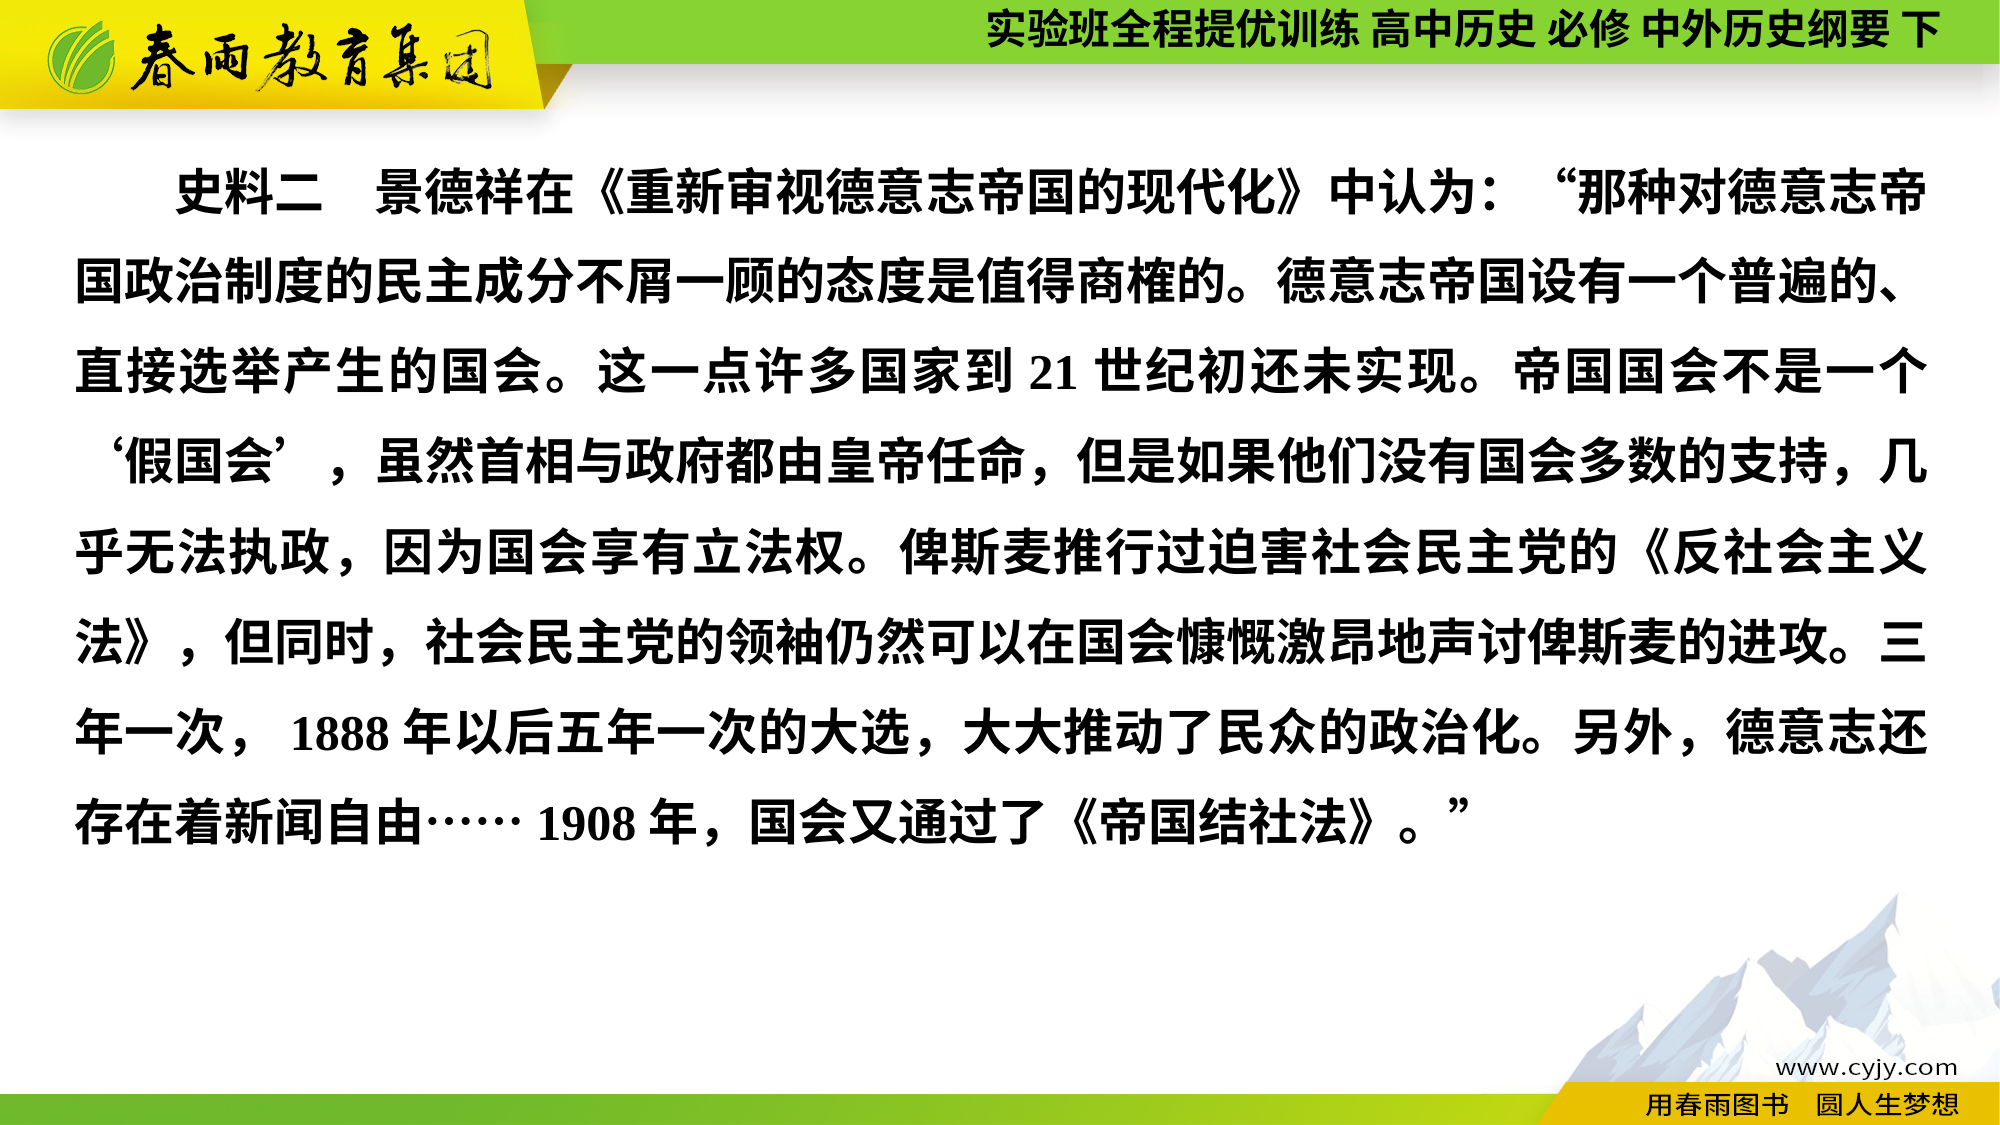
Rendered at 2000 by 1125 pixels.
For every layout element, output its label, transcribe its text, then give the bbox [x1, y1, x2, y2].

picture [0, 0, 2000, 1125]
list 史料二 景德祥在《重新审视德意志帝国的现代化》中认为：“那种对德意志帝国政治制度的民主成分不屑一顾的态度是值得商榷的。德意志帝国设有一个普遍的、直接选举产生的国会。这一点许多国家到21世纪初还未实现。帝国国会不是一个‘假国会’，虽然首相与政府都由皇帝任命，但是如果他们没有国会多数的支持，几乎无法执政，因为国会享有立法权。俾斯麦推行过迫害社会民主党的《反社会主义法》，但同时，社会民主党的领袖仍然可以在国会慷慨激昂地声讨俾斯麦的进攻。三年一次，1888年以后五年一次的大选，大大推动了民众的政治化。另外，德意志还存在着新闻自由……1908年，国会又通过了《帝国结社法》。” [59, 122, 1944, 865]
